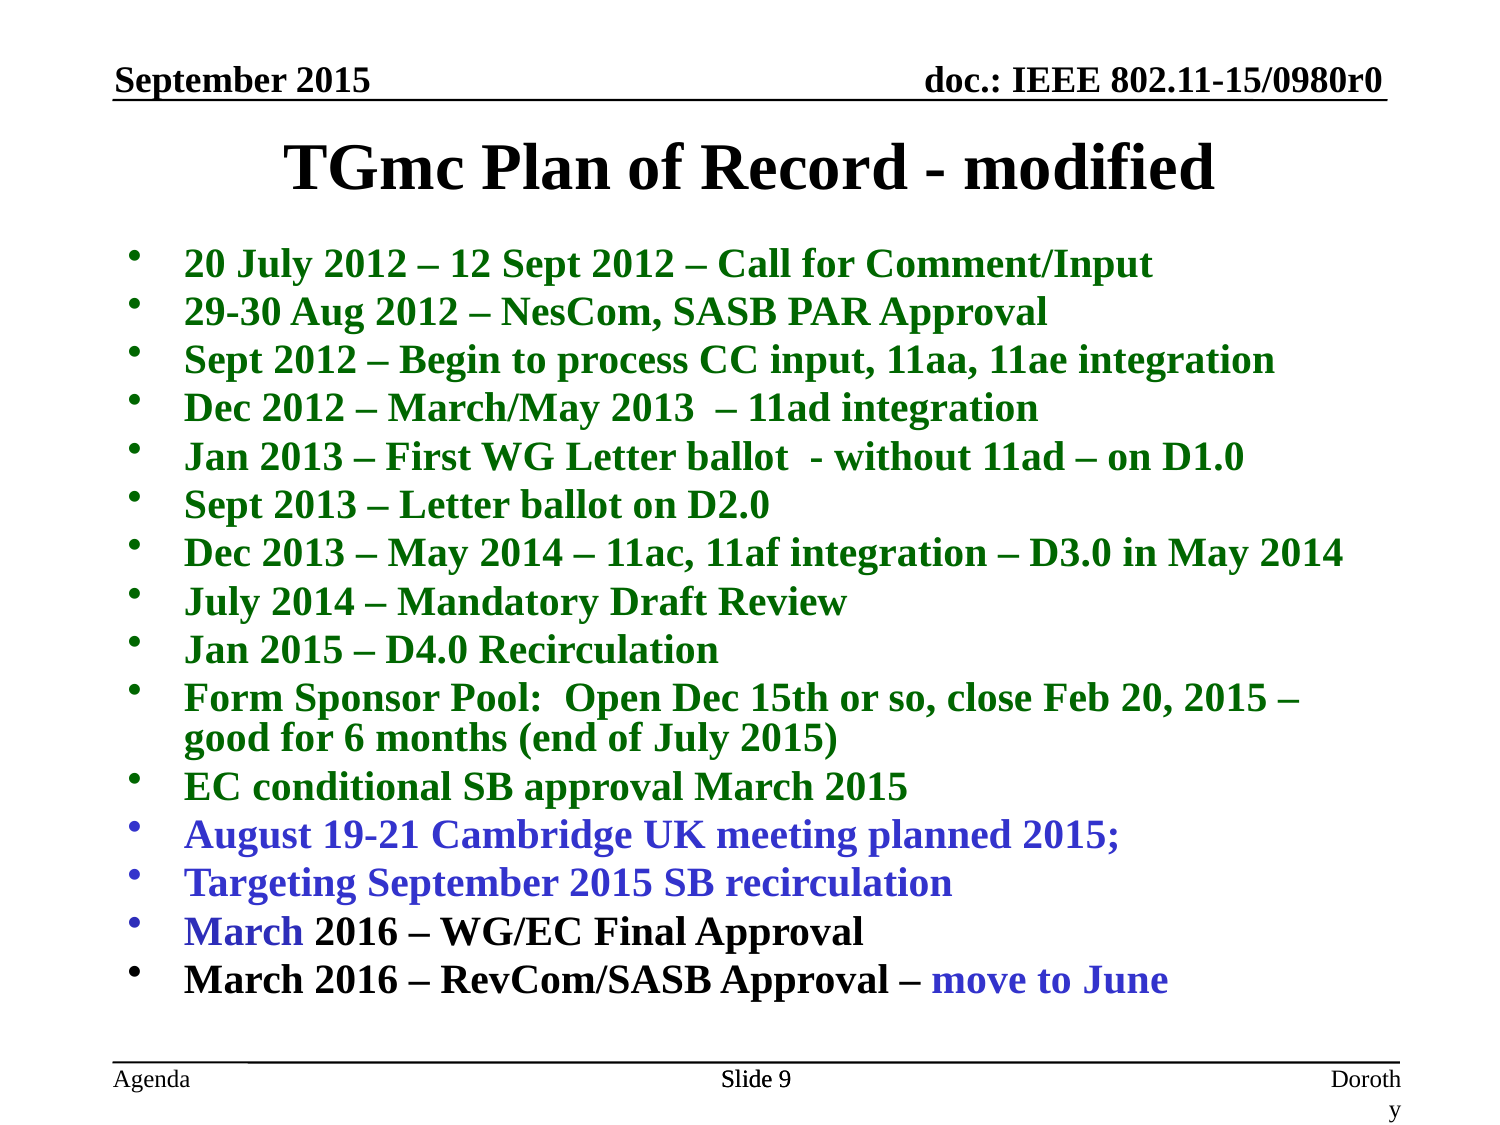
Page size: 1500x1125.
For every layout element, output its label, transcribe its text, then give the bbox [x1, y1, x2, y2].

title TGmc Plan of Record - modified [112, 75, 1388, 237]
list 20 July 2012 – 12 Sept 2012 – Call for Comment/Input 29-30 Aug 2012 – NesCom, SASB PAR Approval Sept 2012 – Begin to process CC input, 11aa, 11ae integration Dec 2012 – March/May 2013 – 11ad integration Jan 2013 – First WG Letter ballot - without 11ad – on D1.0 Sept 2013 – Letter ballot on D2.0 Dec 2013 – May 2014 – 11ac, 11af integration – D3.0 in May 2014 July 2014 – Mandatory Draft Review Jan 2015 – D4.0 Recirculation Form Sponsor Pool: Open Dec 15th or so, close Feb 20, 2015 –good for 6 months (end of July 2015) EC conditional SB approval March 2015 August 19-21 Cambridge UK meeting planned 2015; Targeting September 2015 SB recirculation March 2016 – WG/EC Final Approval March 2016 – RevCom/SASB Approval – move to June [112, 237, 1388, 1038]
text_box Slide 9 [675, 1062, 838, 1093]
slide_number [114, 54, 425, 75]
footer Dorothy Stanley, HP-Aruba Networks [1325, 1062, 1402, 1093]
